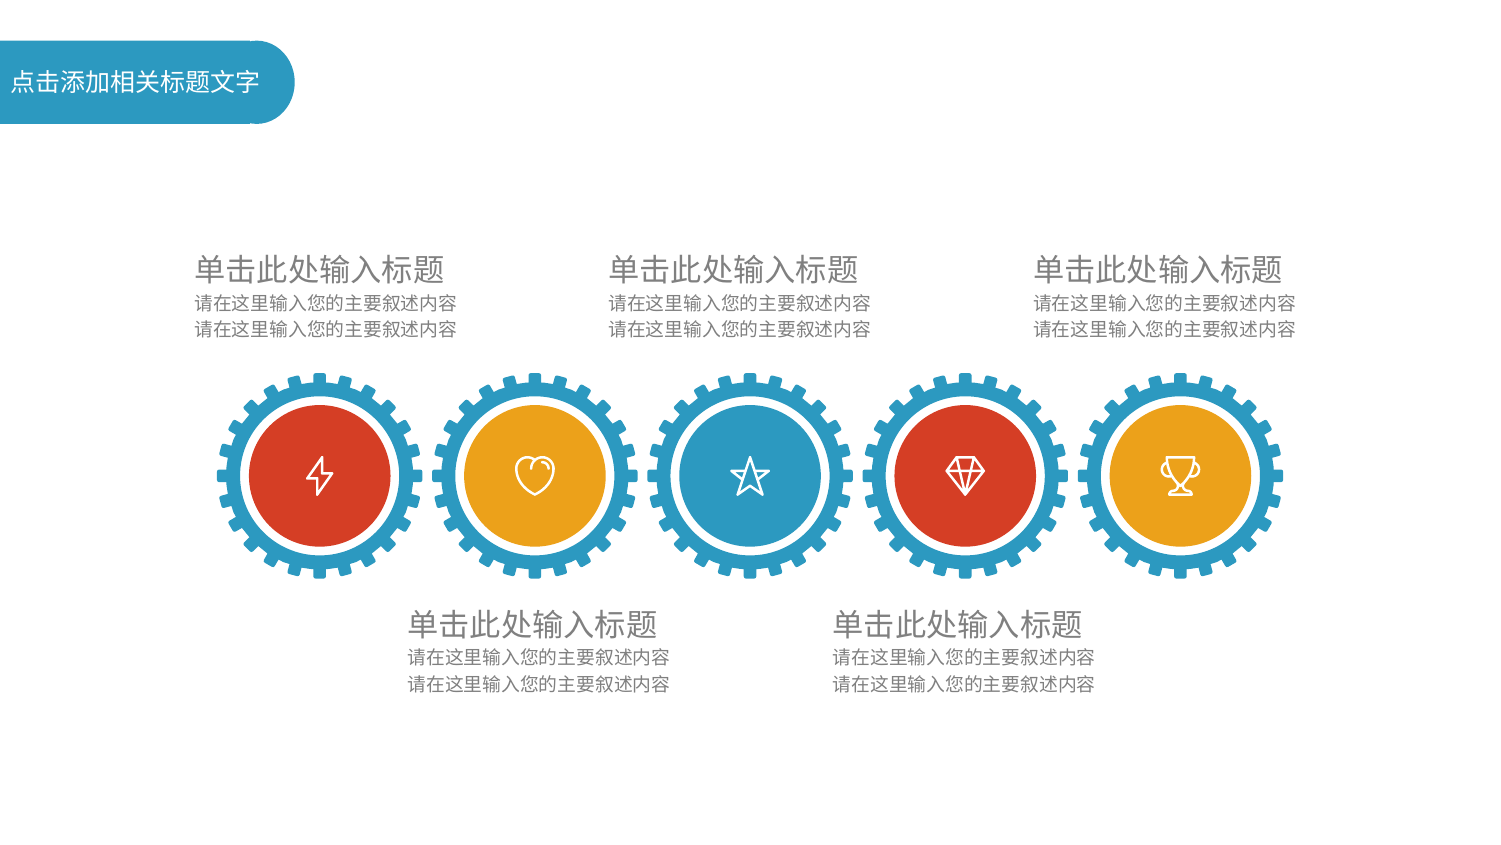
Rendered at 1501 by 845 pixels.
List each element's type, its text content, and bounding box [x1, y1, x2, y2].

text_box 单击此处输入标题 请在这里输入您的主要叙述内容 请在这里输入您的主要叙述内容 [396, 599, 727, 701]
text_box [862, 373, 1068, 579]
text_box 单击此处输入标题 请在这里输入您的主要叙述内容 请在这里输入您的主要叙述内容 [597, 244, 928, 346]
text_box 单击此处输入标题 请在这里输入您的主要叙述内容 请在这里输入您的主要叙述内容 [821, 599, 1152, 701]
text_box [432, 373, 638, 579]
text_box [647, 373, 853, 579]
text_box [1077, 373, 1284, 579]
text_box 单击此处输入标题 请在这里输入您的主要叙述内容 请在这里输入您的主要叙述内容 [183, 244, 514, 346]
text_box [216, 373, 423, 579]
text_box 单击此处输入标题 请在这里输入您的主要叙述内容 请在这里输入您的主要叙述内容 [1021, 244, 1353, 346]
